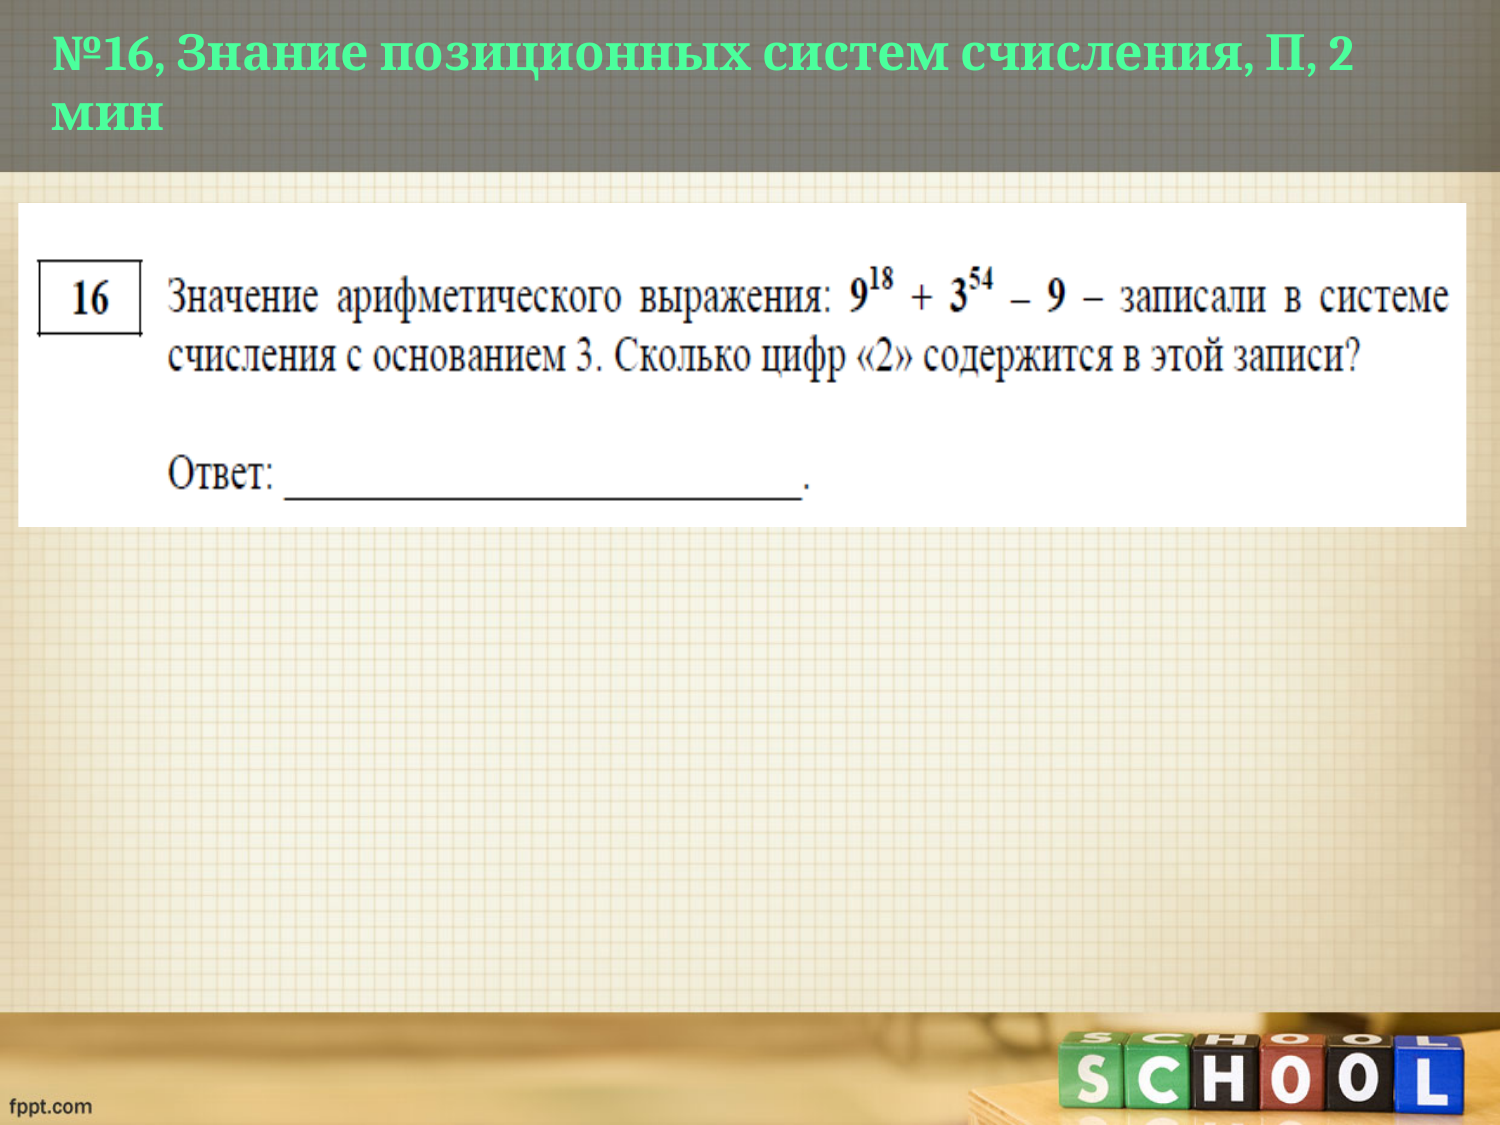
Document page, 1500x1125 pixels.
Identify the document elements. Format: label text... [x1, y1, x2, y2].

title №16, Знание позиционных систем счисления, П, 2 мин [36, 24, 1463, 137]
picture [0, 0, 1500, 1125]
